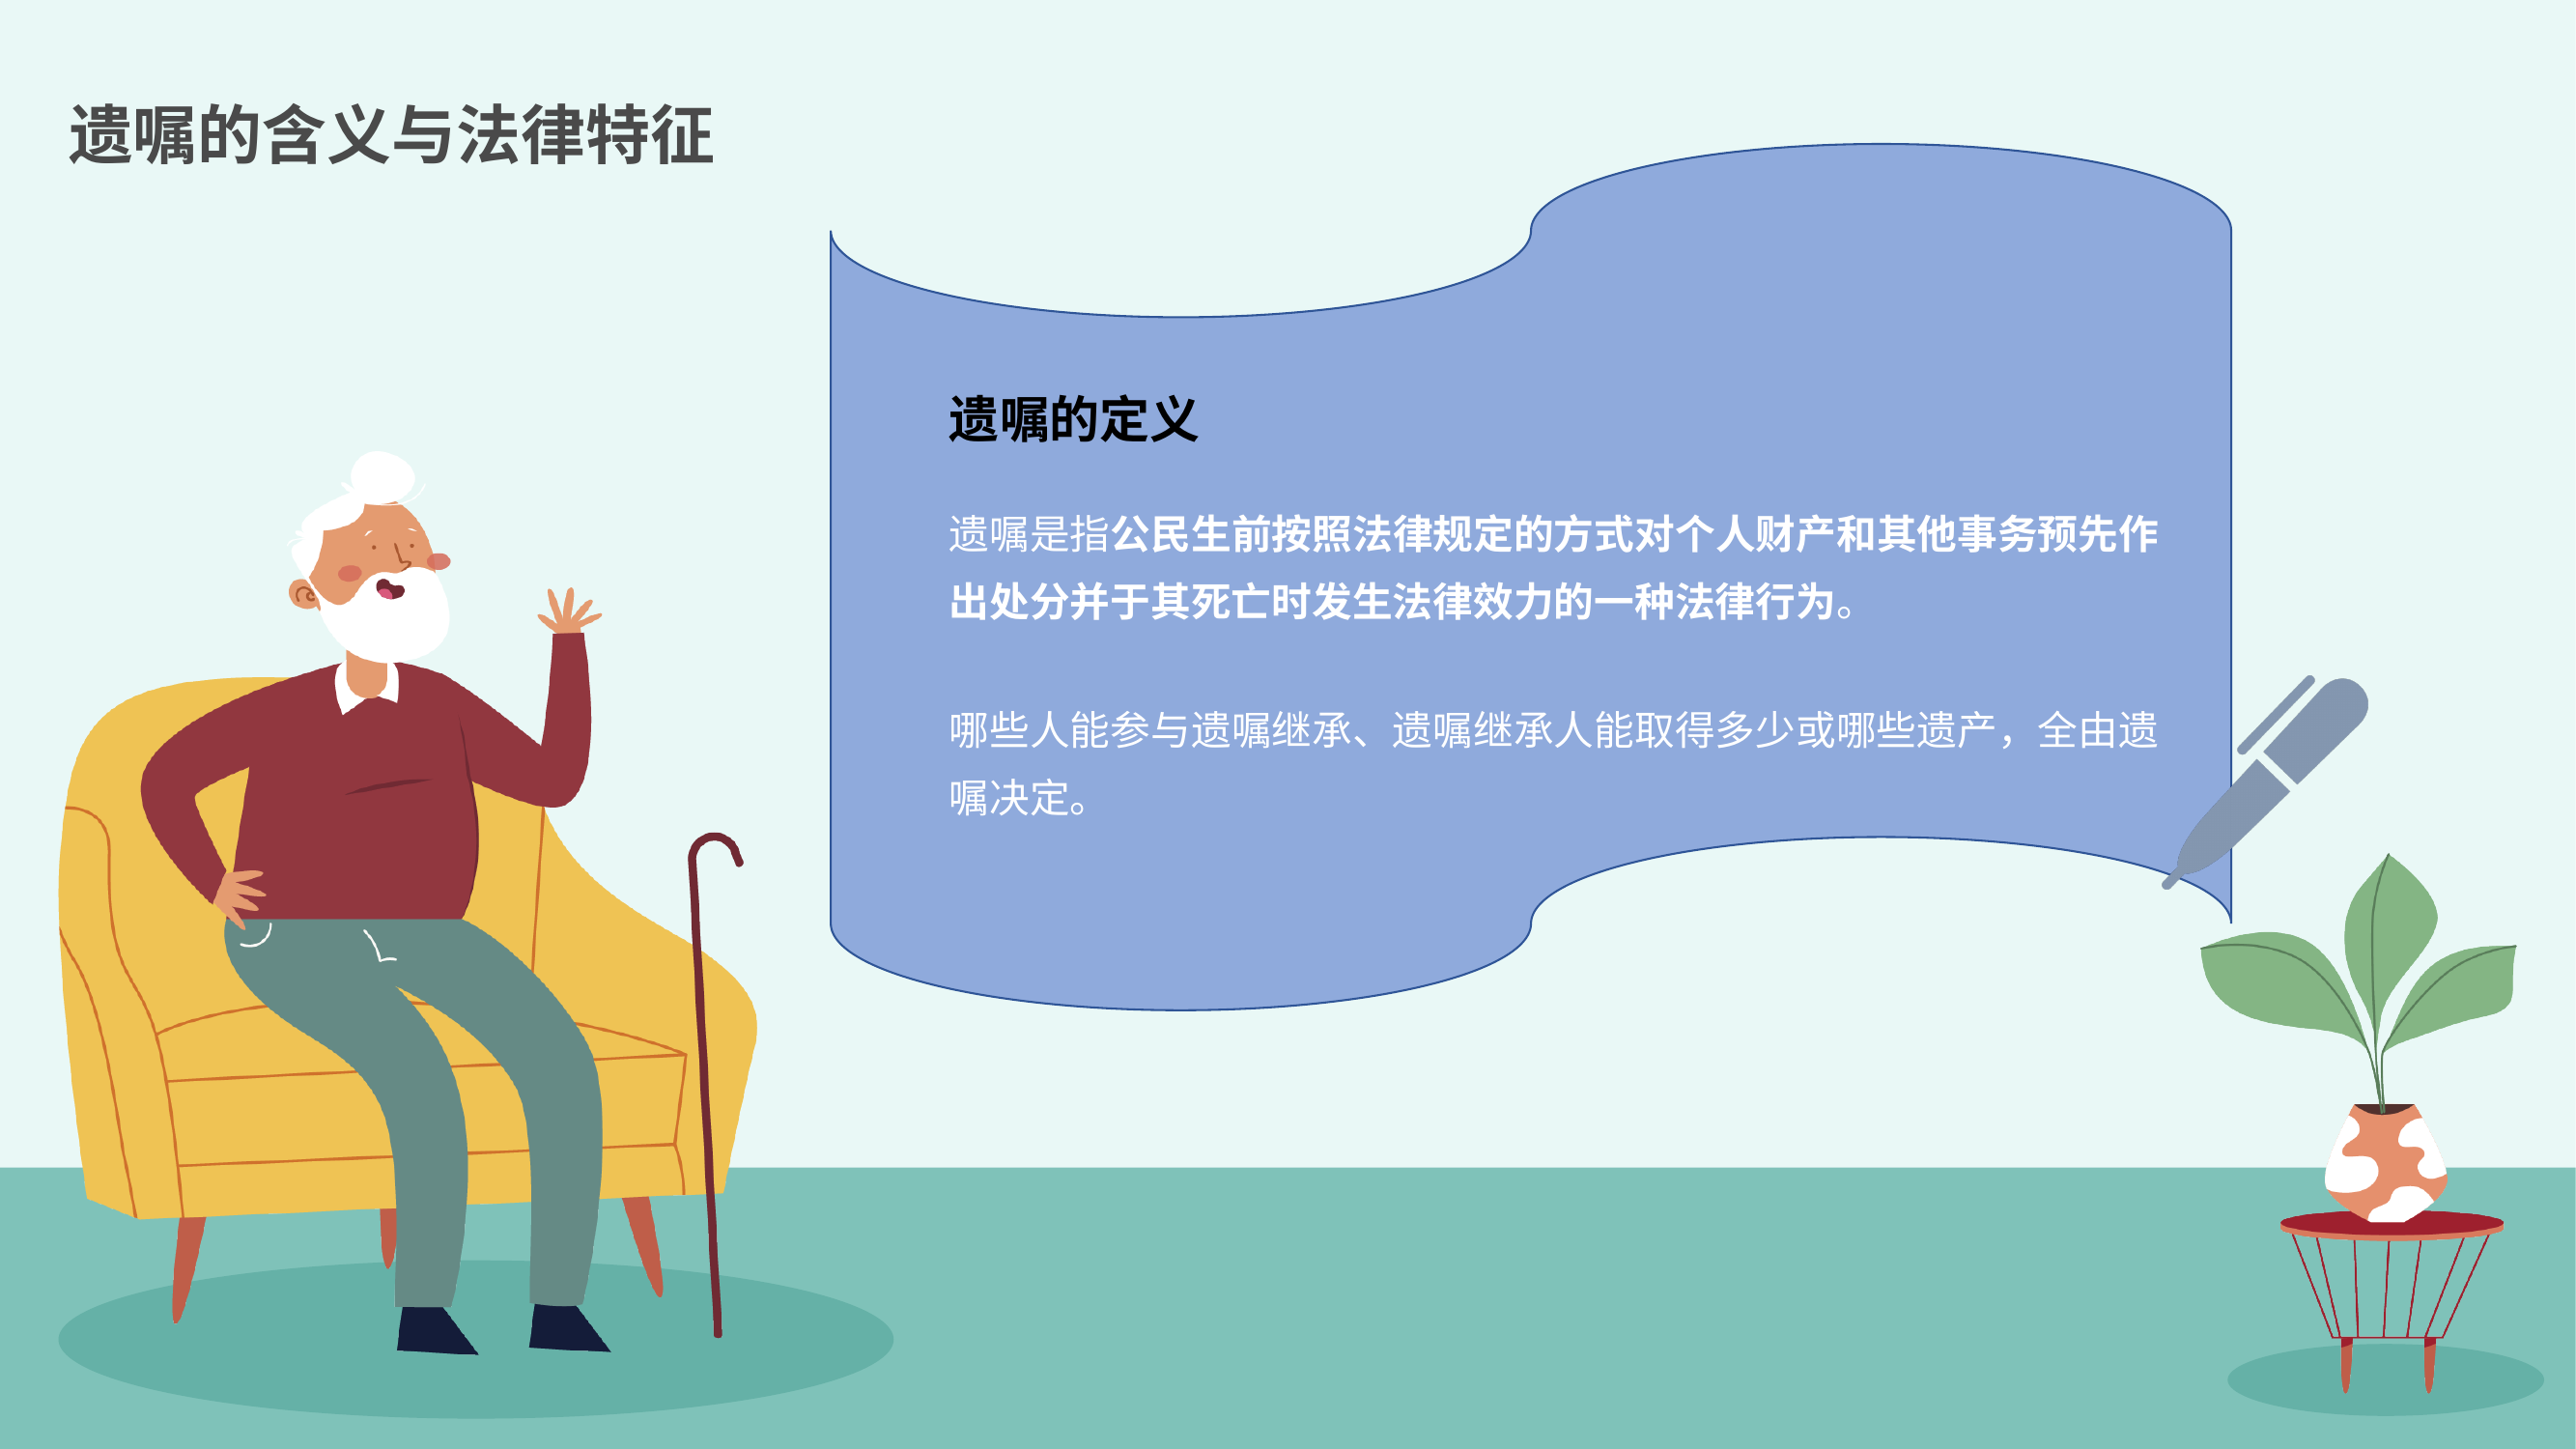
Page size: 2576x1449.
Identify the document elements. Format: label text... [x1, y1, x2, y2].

text_box 遗嘱的定义 [948, 385, 1805, 443]
text_box 遗嘱是指公民生前按照法律规定的方式对个人财产和其他事务预先作出处分并于其死亡时发生法律效力的一种法律行为。 [948, 479, 2174, 637]
text_box 哪些人能参与遗嘱继承、遗嘱继承人能取得多少或哪些遗产，全由遗嘱决定。 [948, 671, 2174, 835]
text_box [830, 142, 2233, 1011]
text_box 遗嘱的含义与法律特征 [54, 95, 1343, 180]
picture [2158, 675, 2517, 1394]
picture [58, 451, 757, 1355]
